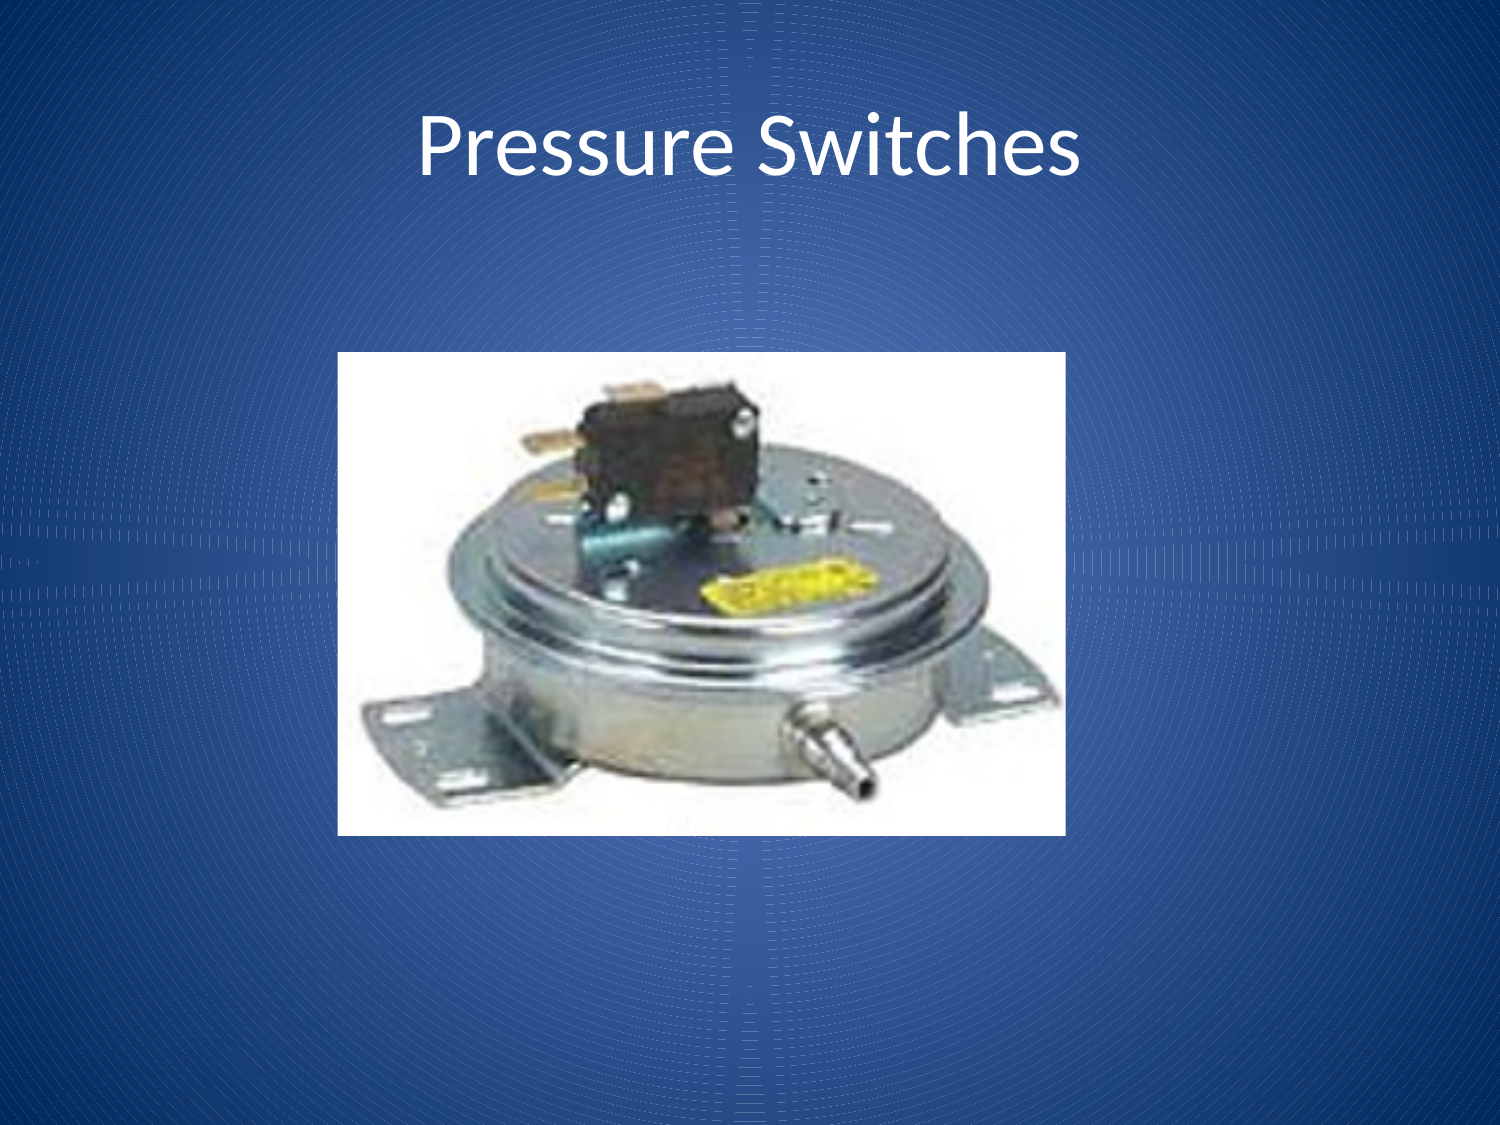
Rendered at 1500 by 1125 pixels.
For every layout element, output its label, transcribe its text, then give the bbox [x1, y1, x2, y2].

title Pressure Switches [75, 45, 1425, 233]
picture [337, 352, 1066, 1081]
